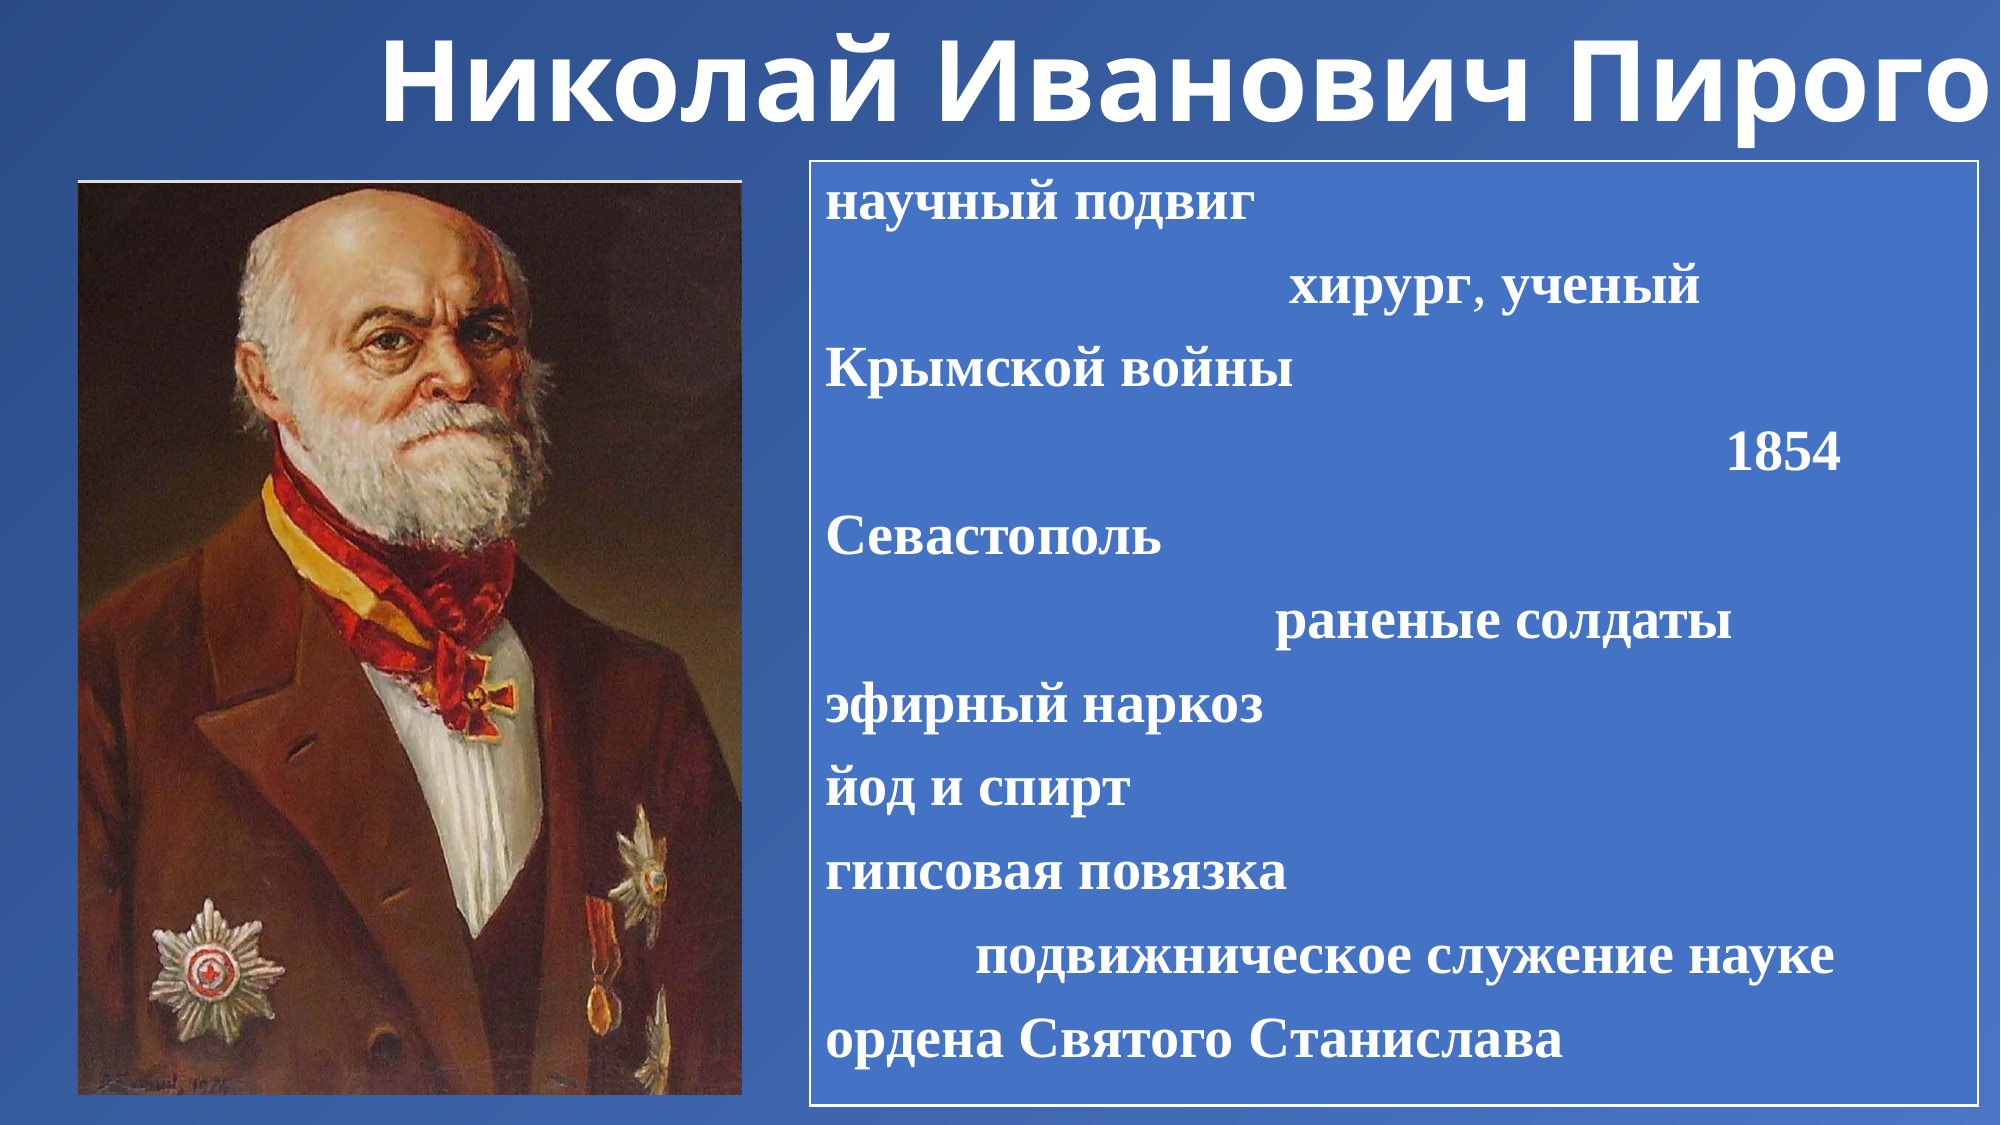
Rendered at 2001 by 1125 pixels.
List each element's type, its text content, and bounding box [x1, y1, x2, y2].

list научный подвиг хирург, ученый Крымской войны 1854 Севастополь раненые солдаты эфирный наркоз йод и спирт гипсовая повязка подвижническое служение науке ордена Святого Станислава [810, 161, 1923, 964]
picture [77, 180, 743, 1095]
title Николай Иванович Пирогов [361, 0, 2000, 194]
text_box [809, 194, 1979, 1107]
